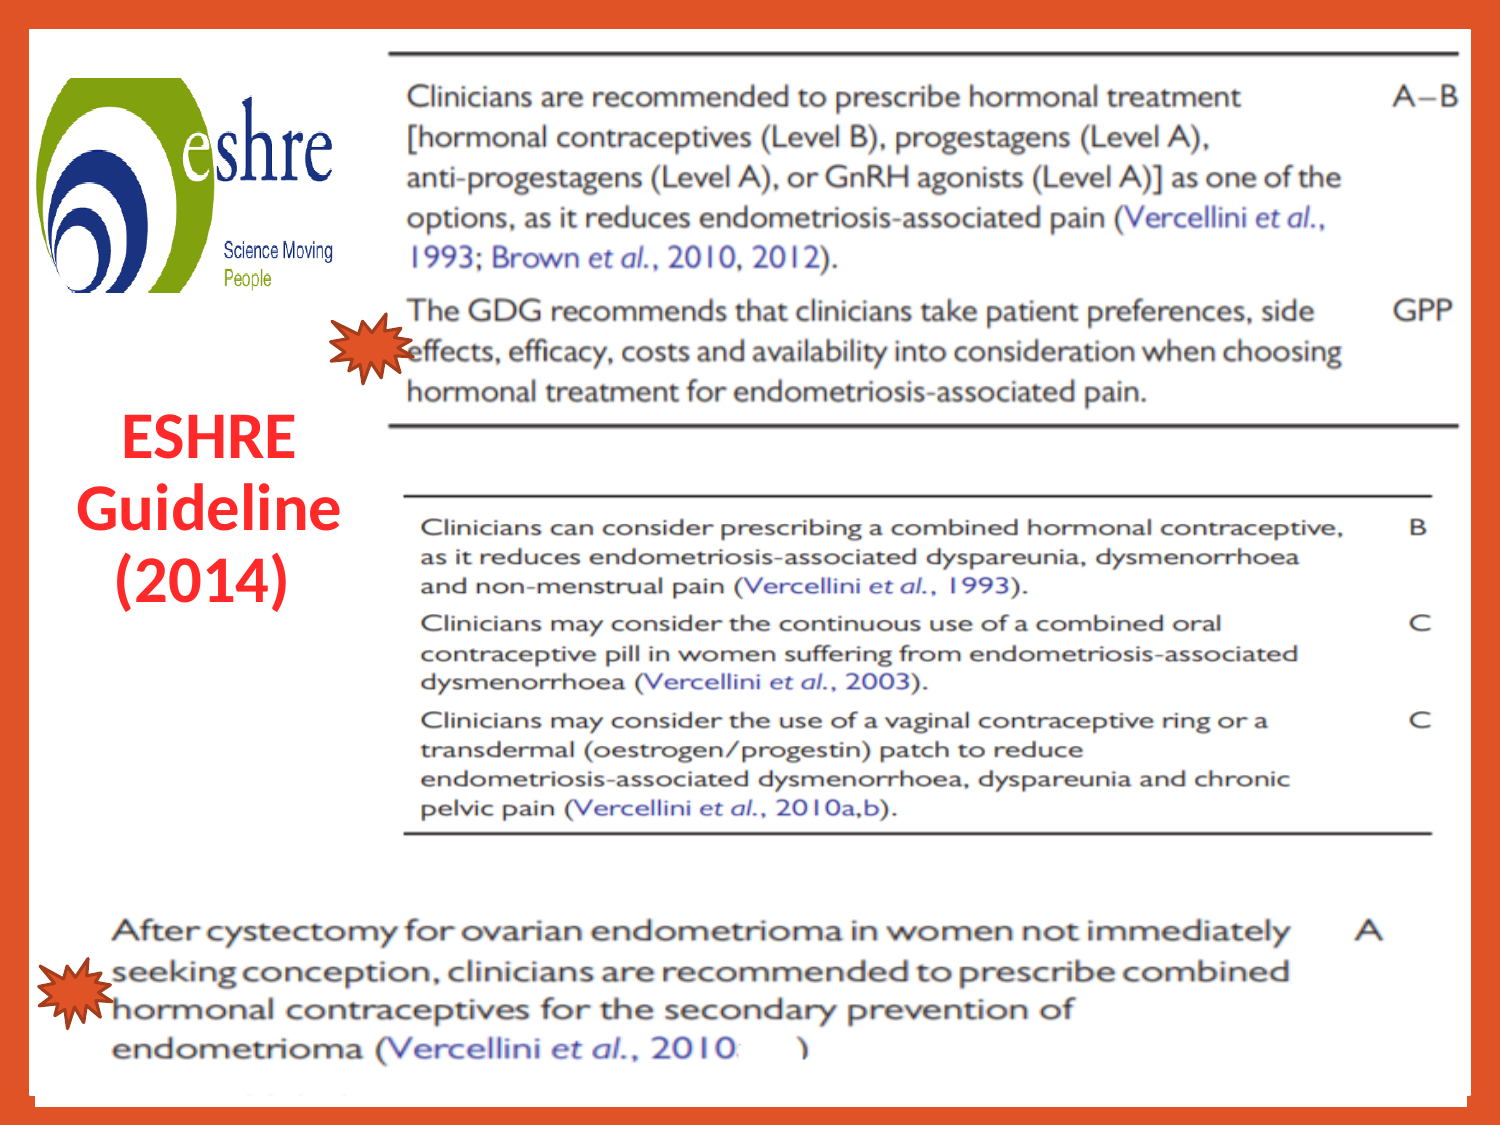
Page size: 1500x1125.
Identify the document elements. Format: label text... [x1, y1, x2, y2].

title ESHRE Guideline (2014) [35, 301, 384, 867]
picture [371, 474, 1470, 856]
text_box [329, 319, 365, 386]
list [371, 42, 1470, 451]
picture [35, 77, 374, 294]
picture [35, 868, 1467, 1107]
